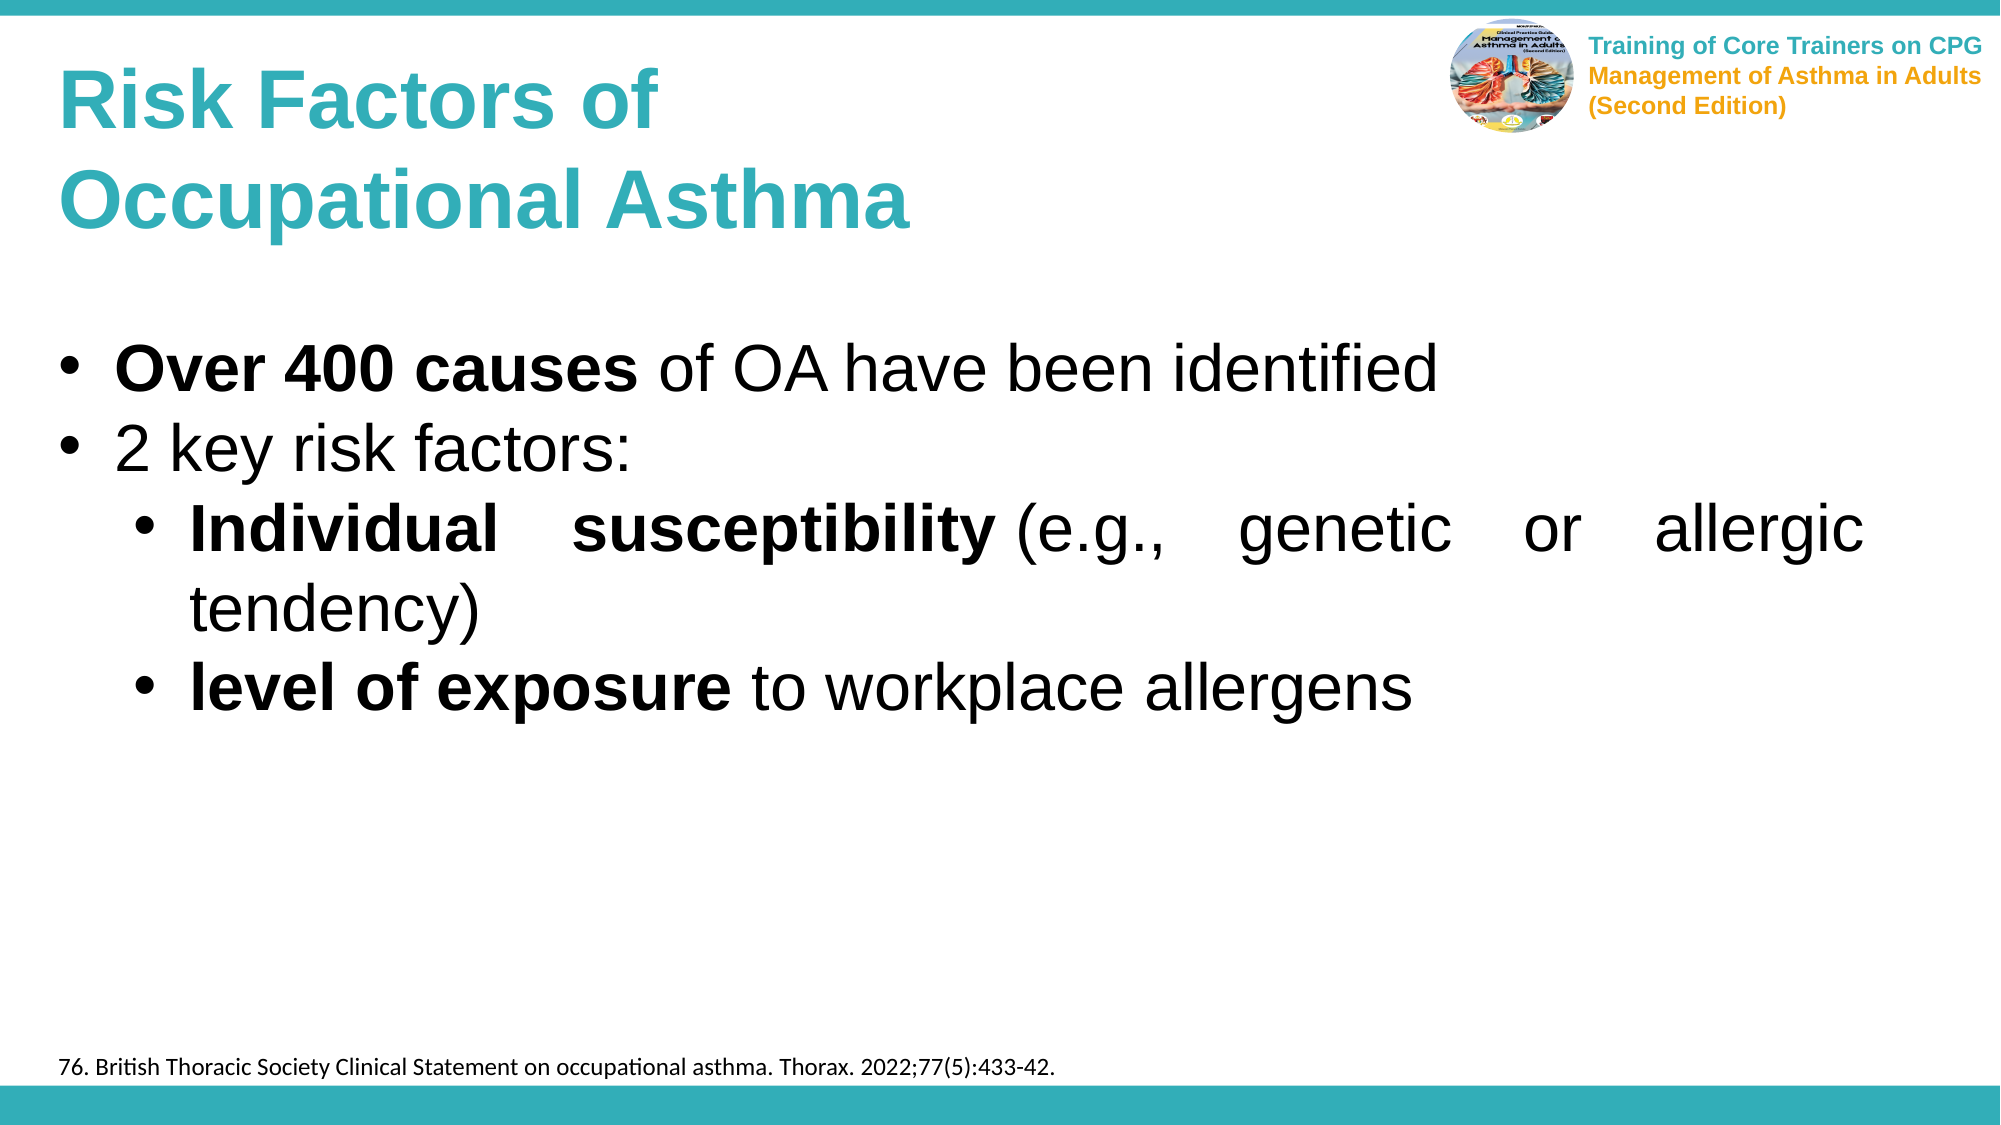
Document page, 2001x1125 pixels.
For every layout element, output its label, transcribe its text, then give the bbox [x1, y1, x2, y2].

picture [1449, 18, 1574, 82]
text_box Over 400 causes of OA have been identified 2 key risk factors: Individual susceptibility (e.g., genetic or allergic tendency) level of exposure to workplace allergens [43, 317, 1881, 732]
list Risk Factors of Occupational Asthma [43, 82, 2000, 209]
text_box 76. British Thoracic Society Clinical Statement on occupational asthma. Thorax. 2022;77(5):433-42. [43, 1042, 1855, 1088]
